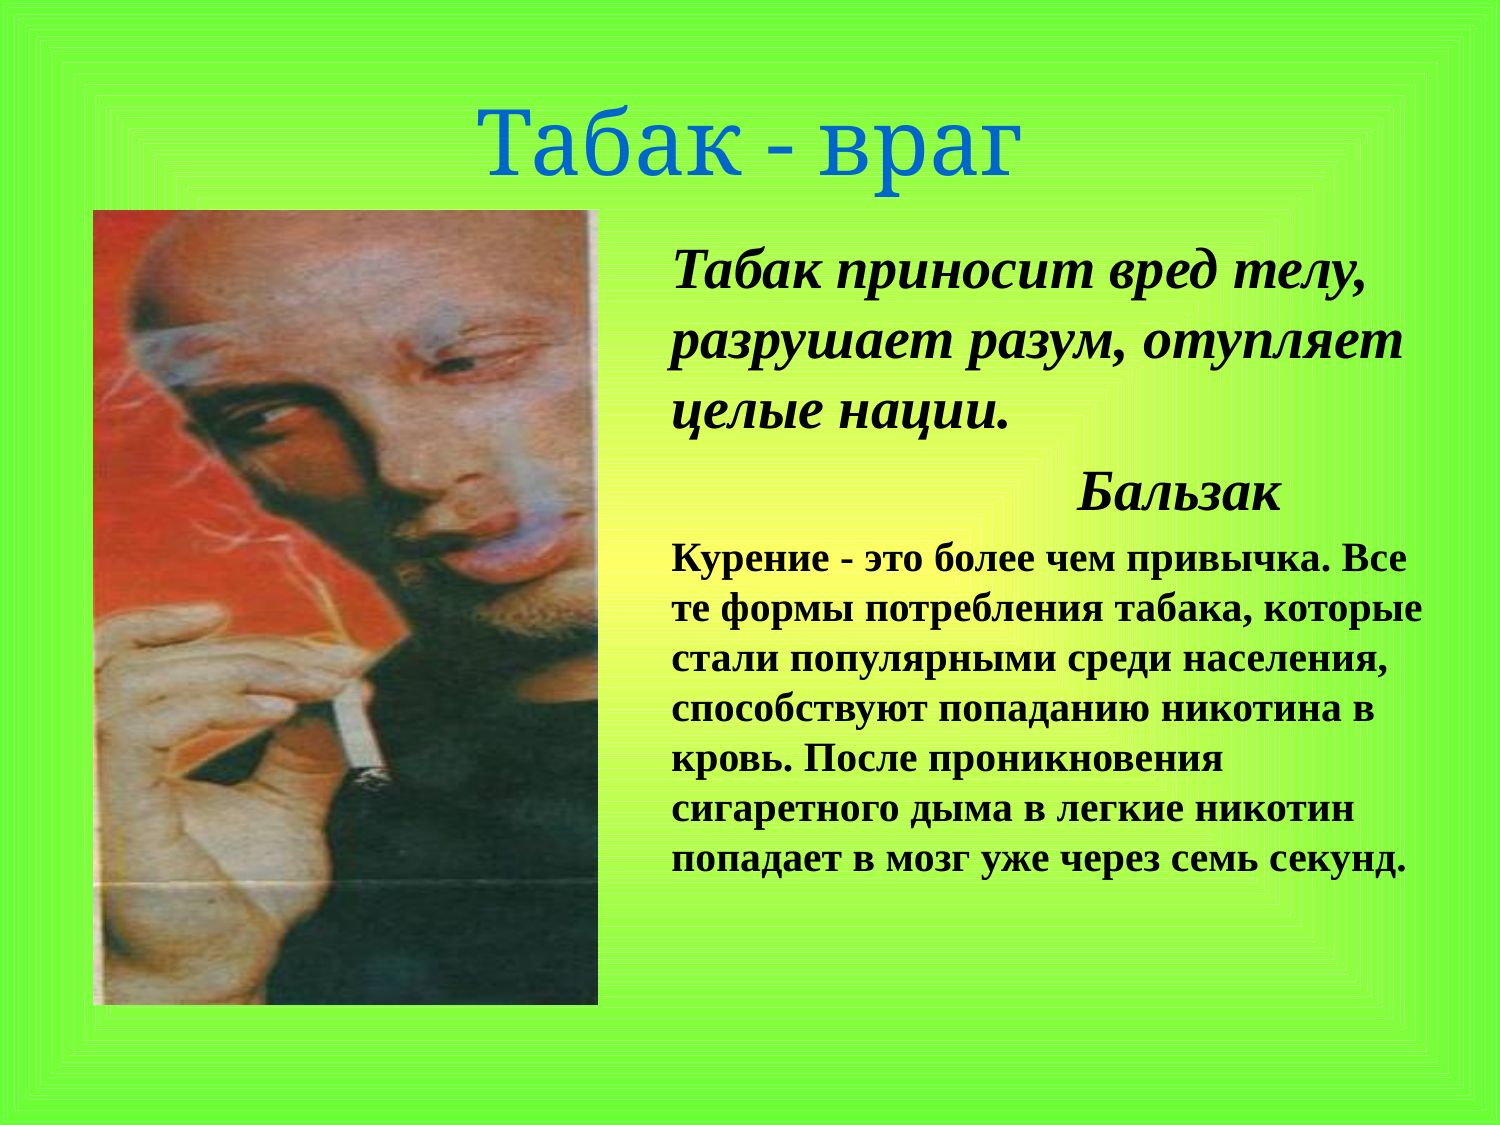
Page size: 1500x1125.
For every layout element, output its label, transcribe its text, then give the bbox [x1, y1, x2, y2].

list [93, 210, 598, 1006]
list Табак приносит вред телу, разрушает разум, отупляет целые нации. Бальзак Курение - это более чем привычка. Все те формы потребления табака, которые стали популярными среди населения, способствуют попаданию никотина в кровь. После проникновения сигаретного дыма в легкие никотин попадает в мозг уже через семь секунд. [656, 222, 1442, 1079]
title Табак - враг [75, 45, 1425, 233]
